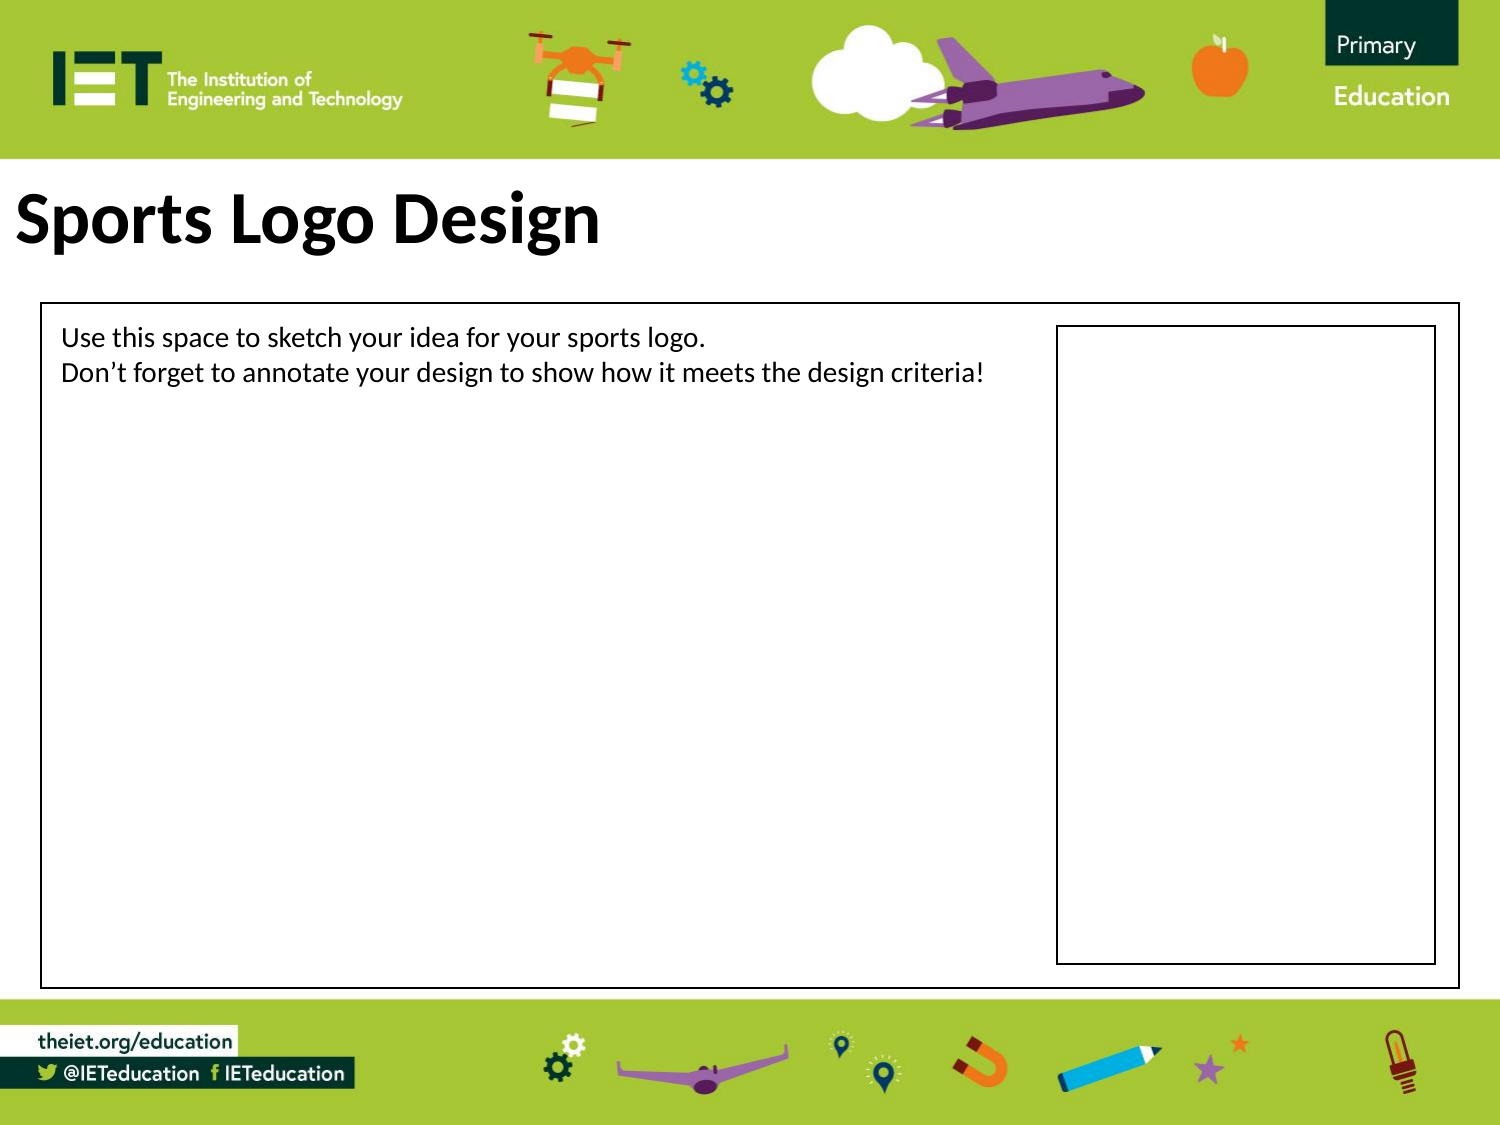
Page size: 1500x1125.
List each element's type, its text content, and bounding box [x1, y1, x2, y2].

text_box [40, 302, 1460, 989]
text_box Use this space to sketch your idea for your sports logo. Don’t forget to annotate your design to show how it meets the design criteria! [46, 310, 1341, 396]
picture [0, 0, 1500, 1125]
text_box Sports Logo Design [0, 171, 1374, 284]
text_box [1056, 325, 1436, 965]
